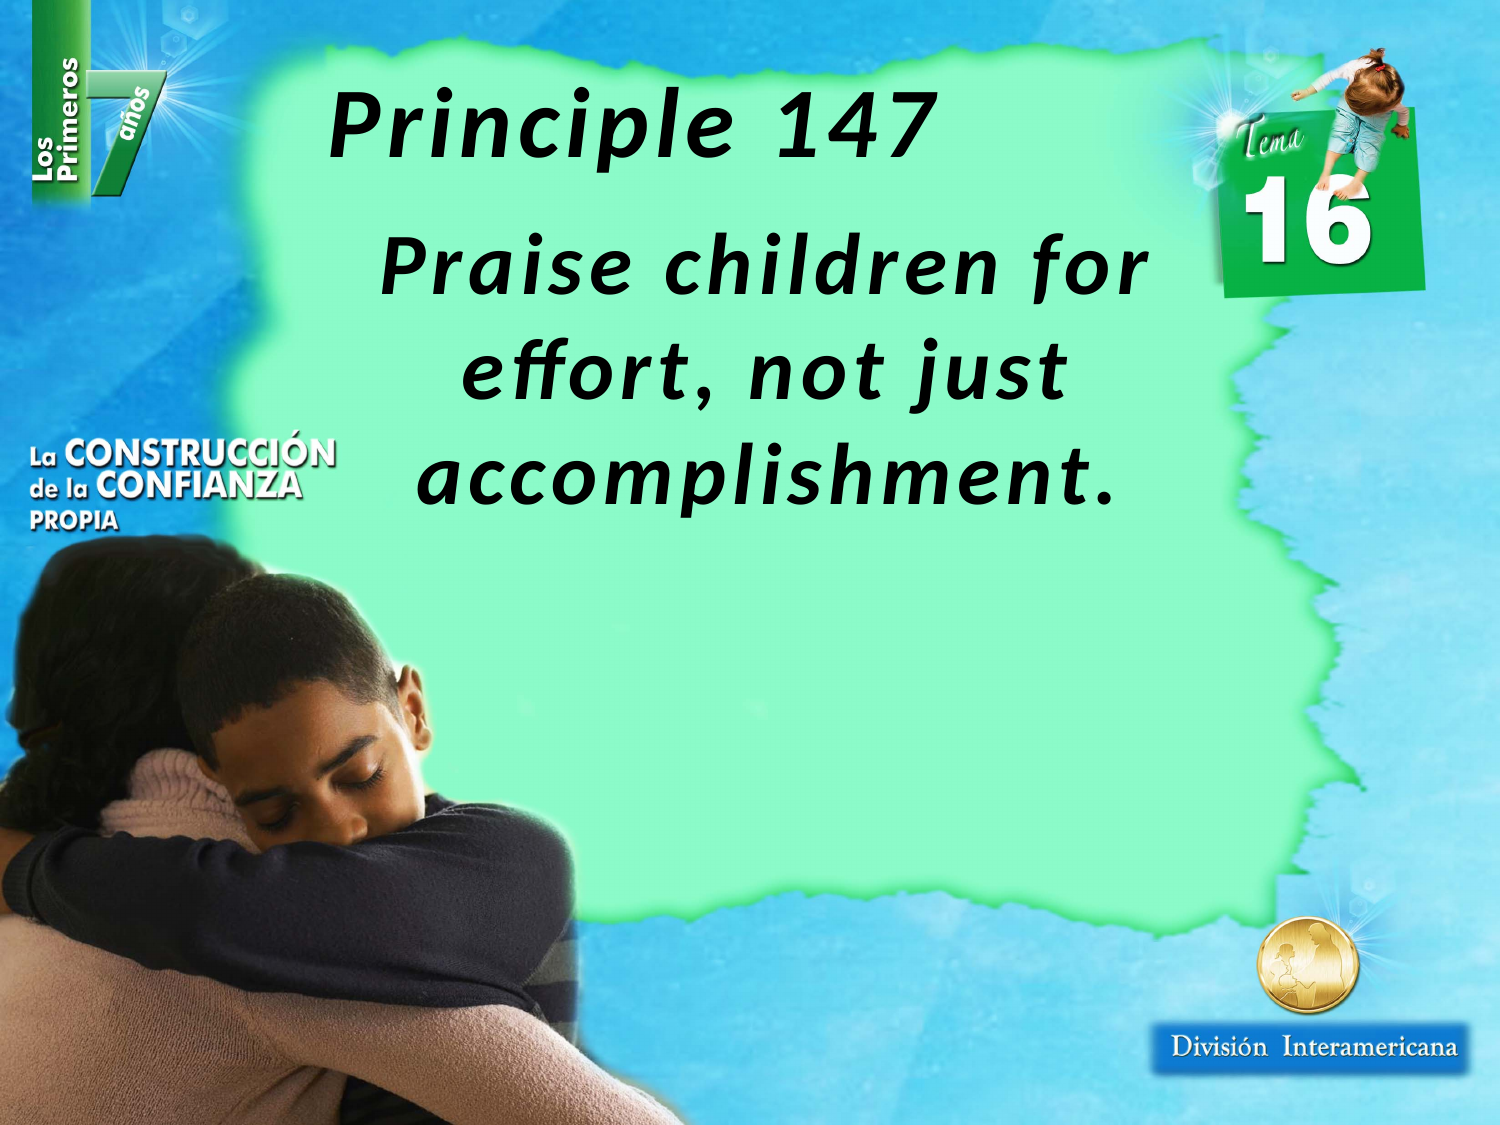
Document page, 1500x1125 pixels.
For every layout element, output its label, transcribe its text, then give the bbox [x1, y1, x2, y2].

picture [0, 0, 1500, 1125]
text_box Principle 147 Praise children for effort, not just accomplishment. [312, 50, 1223, 530]
